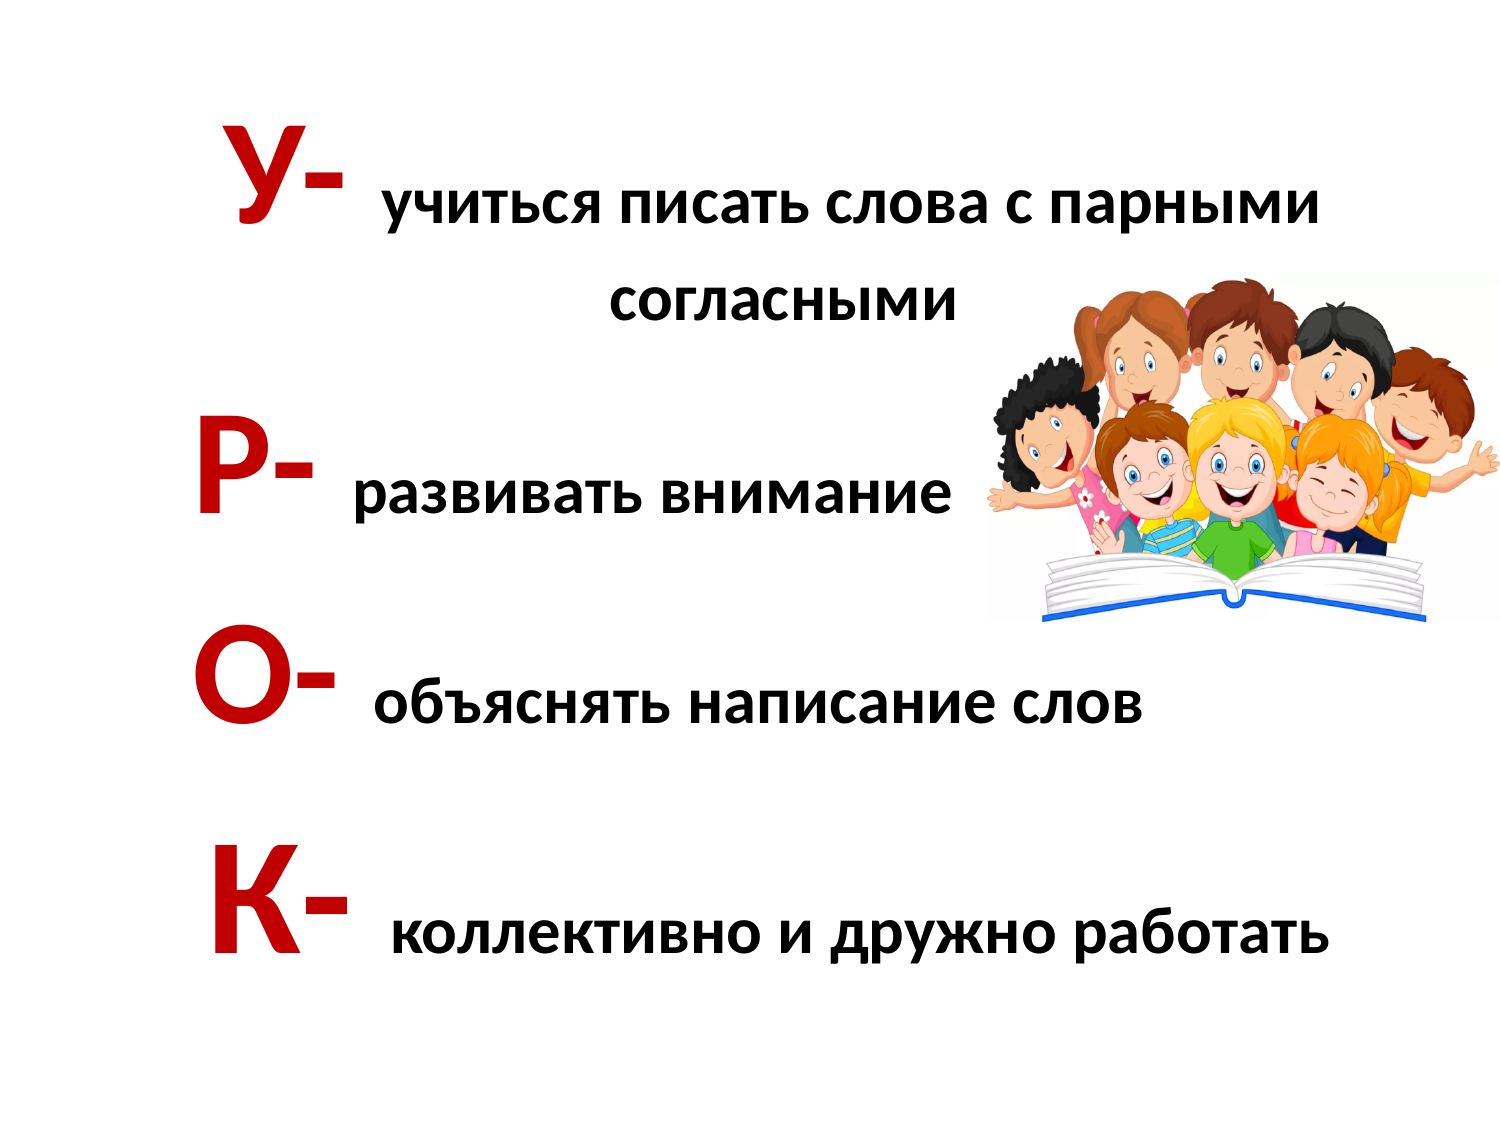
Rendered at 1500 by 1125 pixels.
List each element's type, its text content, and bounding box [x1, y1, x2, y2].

list У- учиться писать слова с парными согласными Р- развивать внимание О- объяснять написание слов К- коллективно и дружно работать [41, 66, 1471, 1013]
picture [987, 278, 1500, 622]
